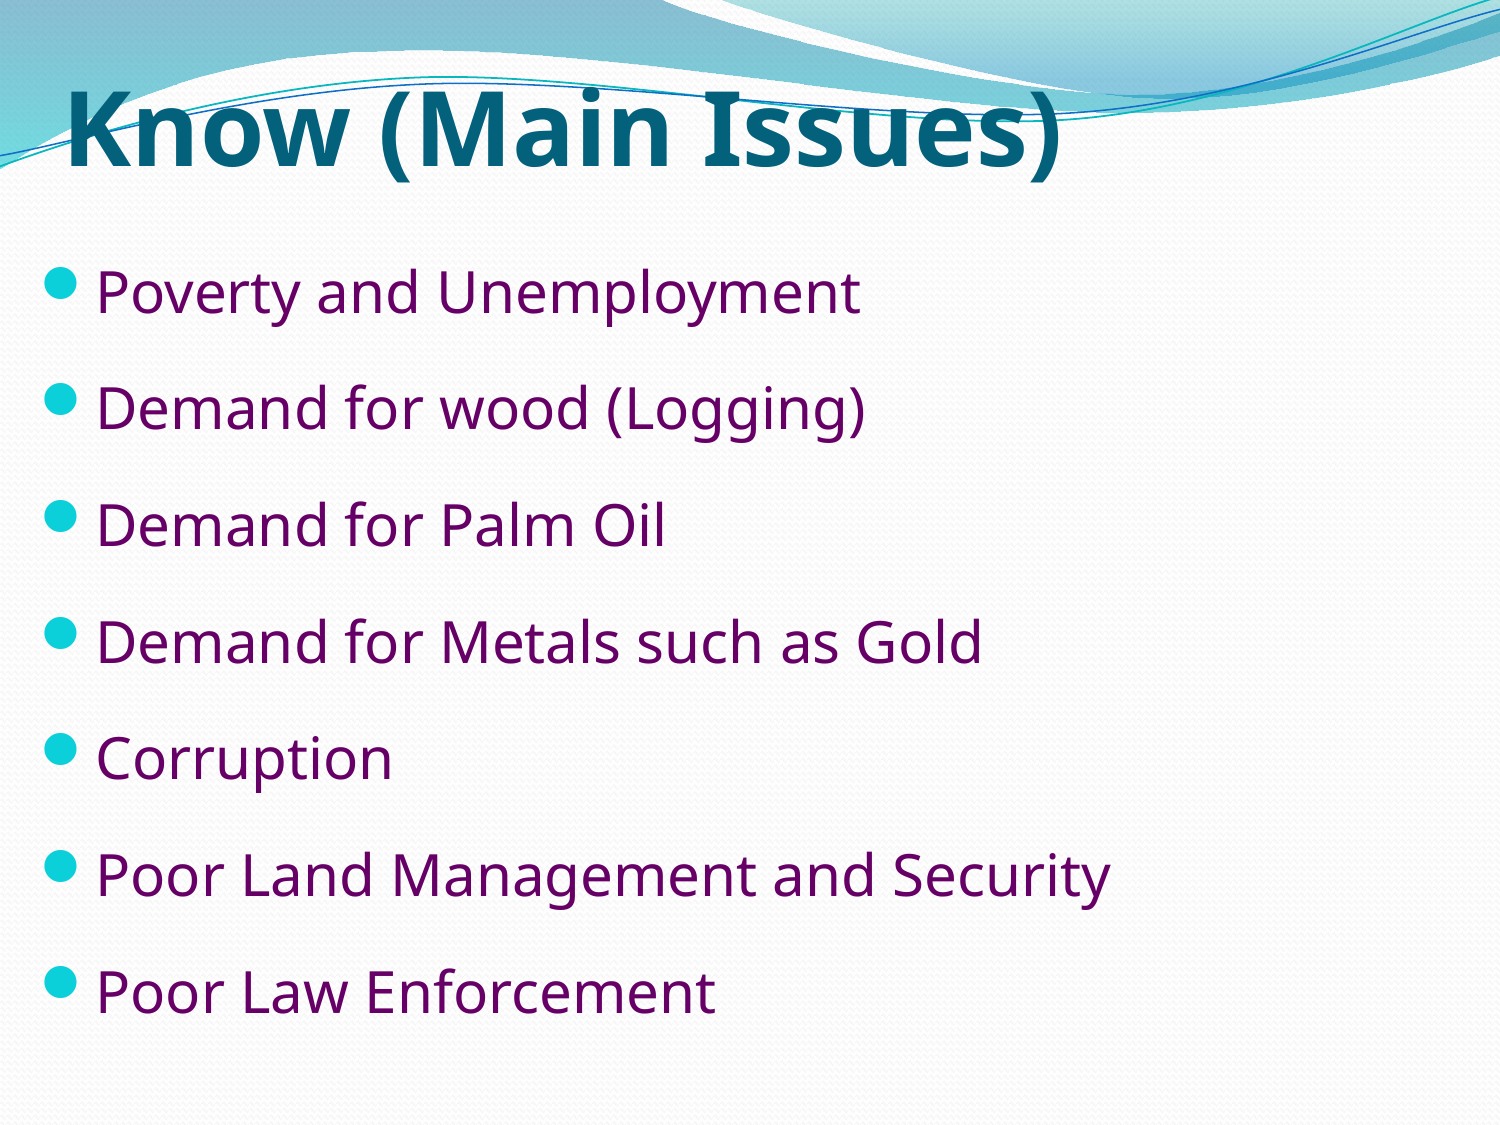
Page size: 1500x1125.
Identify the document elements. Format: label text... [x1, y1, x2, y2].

list Poverty and Unemployment Demand for wood (Logging) Demand for Palm Oil Demand for Metals such as Gold Corruption Poor Land Management and Security Poor Law Enforcement [24, 212, 1426, 1076]
title Know (Main Issues) [62, 0, 1413, 188]
